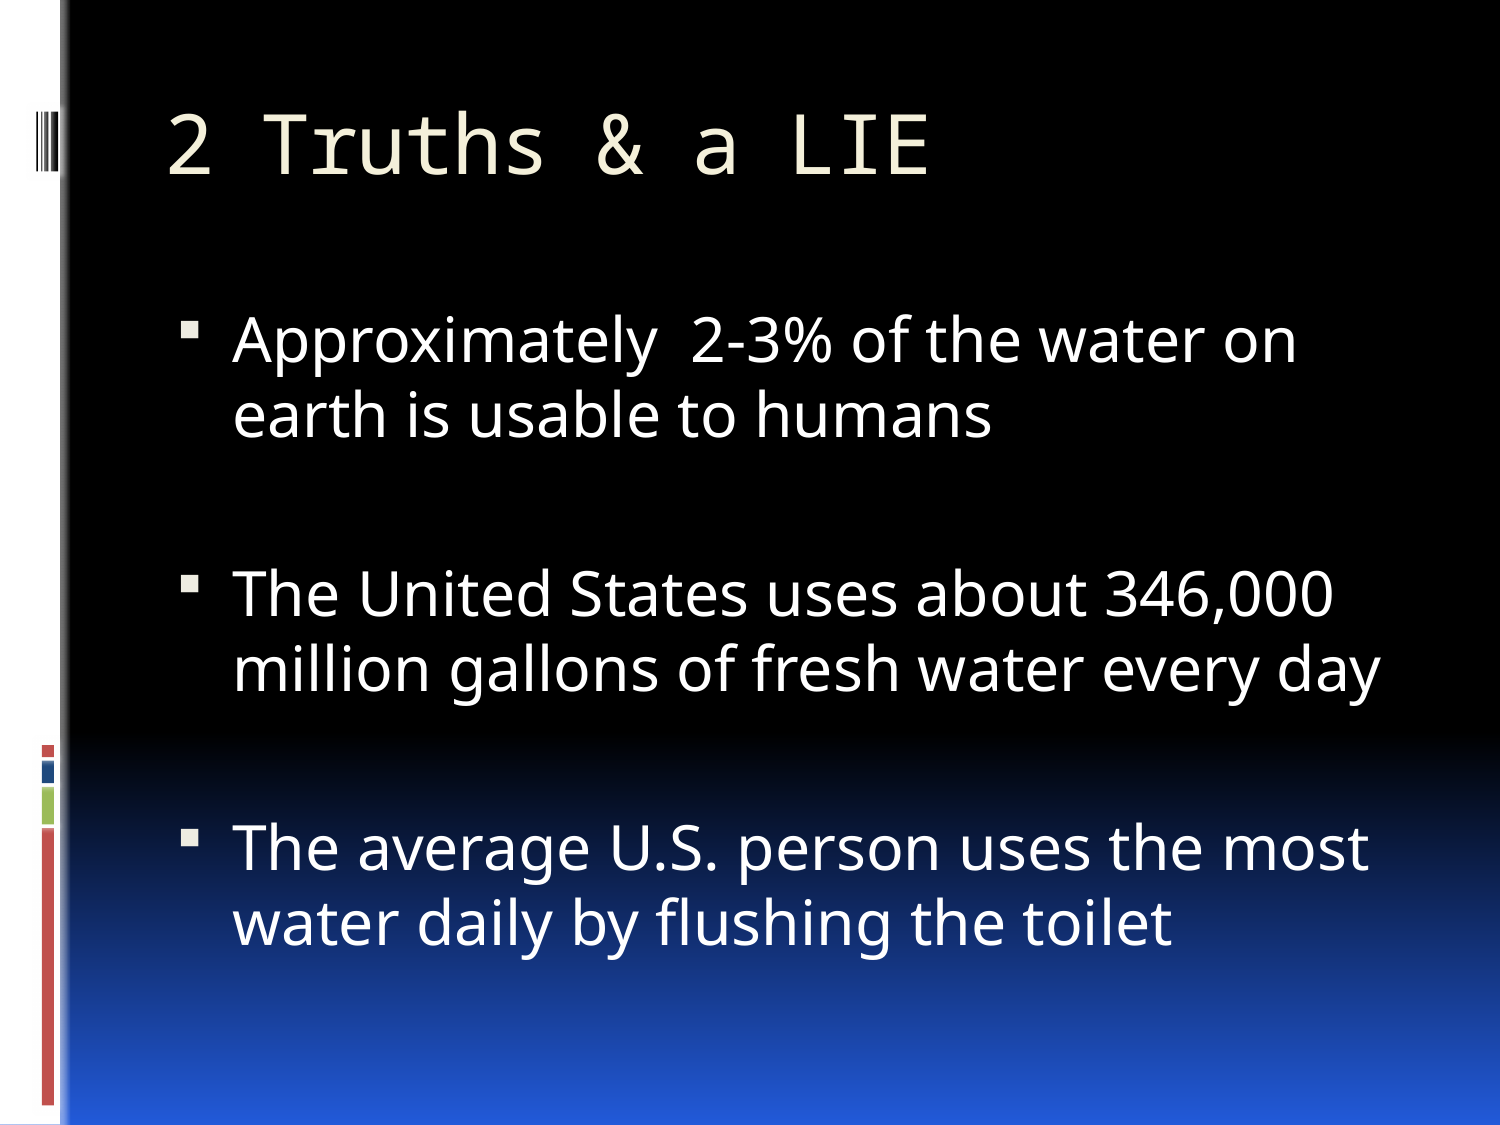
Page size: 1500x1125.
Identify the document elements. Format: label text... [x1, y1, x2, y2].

title 2 Truths & a LIE [150, 83, 1425, 234]
list Approximately 2-3% of the water on earth is usable to humans The United States uses about 346,000 million gallons of fresh water every day The average U.S. person uses the most water daily by flushing the toilet [150, 292, 1425, 1043]
